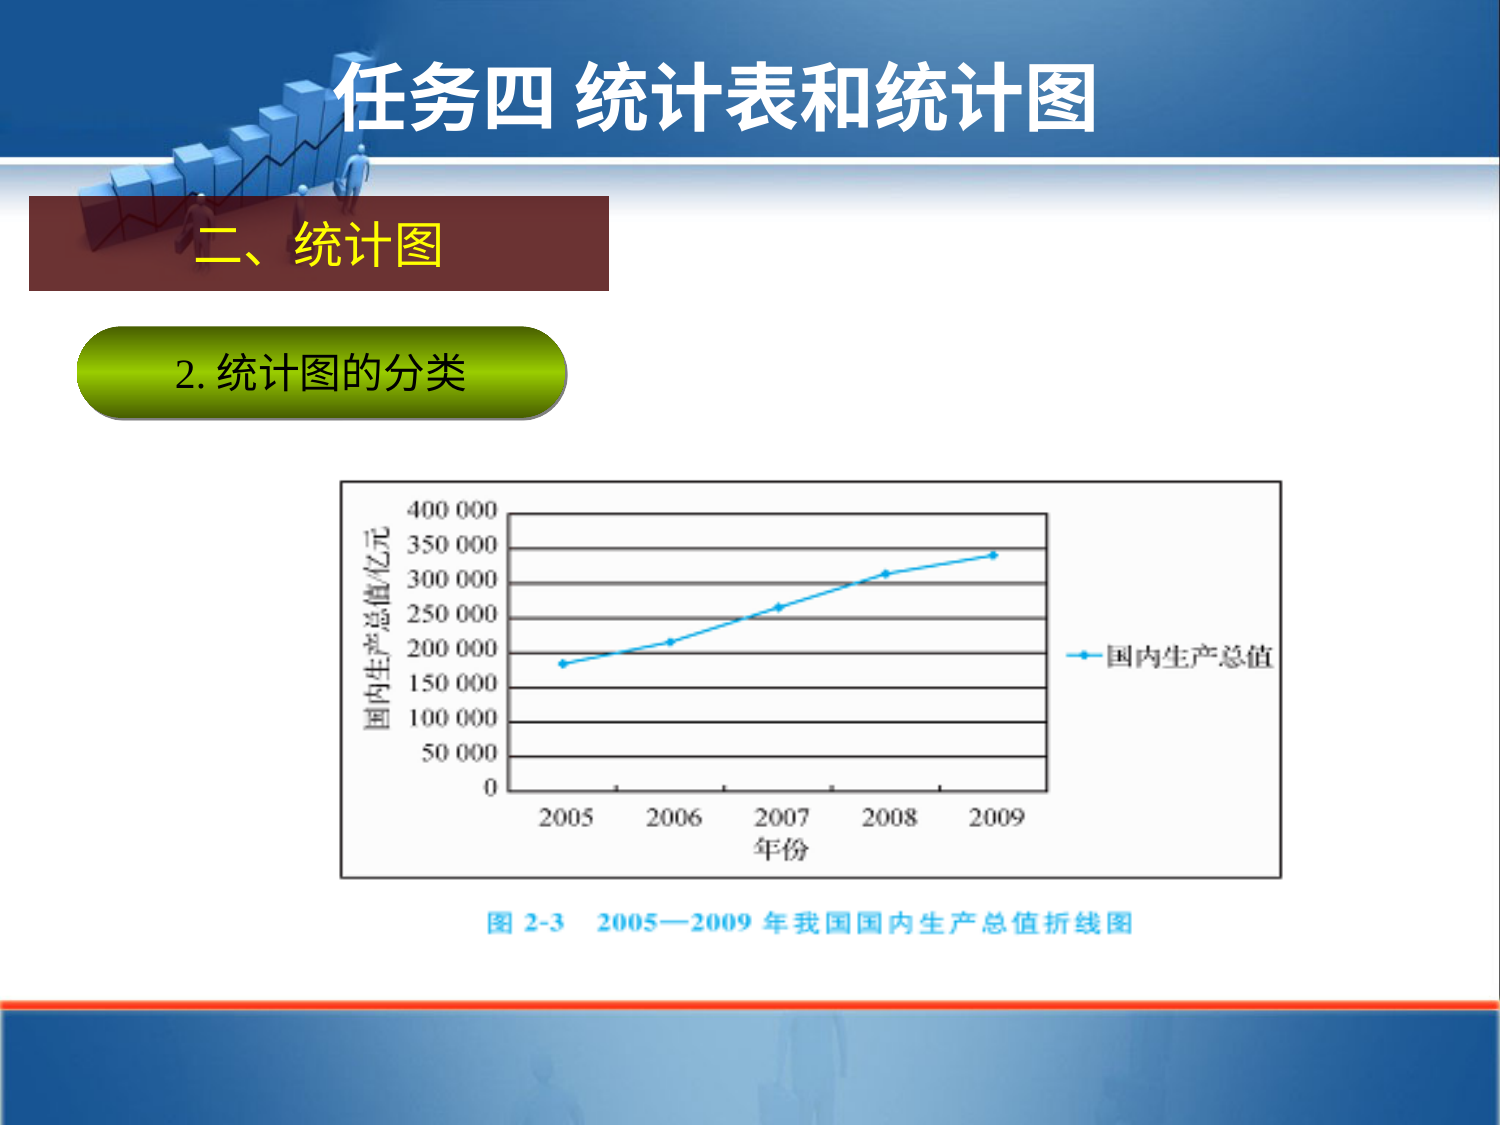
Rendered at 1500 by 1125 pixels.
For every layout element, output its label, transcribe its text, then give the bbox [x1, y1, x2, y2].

text_box 2.统计图的分类 [76, 326, 566, 418]
text_box 任务四 统计表和统计图 [265, 42, 1471, 148]
text_box 二、统计图 [29, 196, 609, 291]
picture [0, 0, 1500, 1125]
